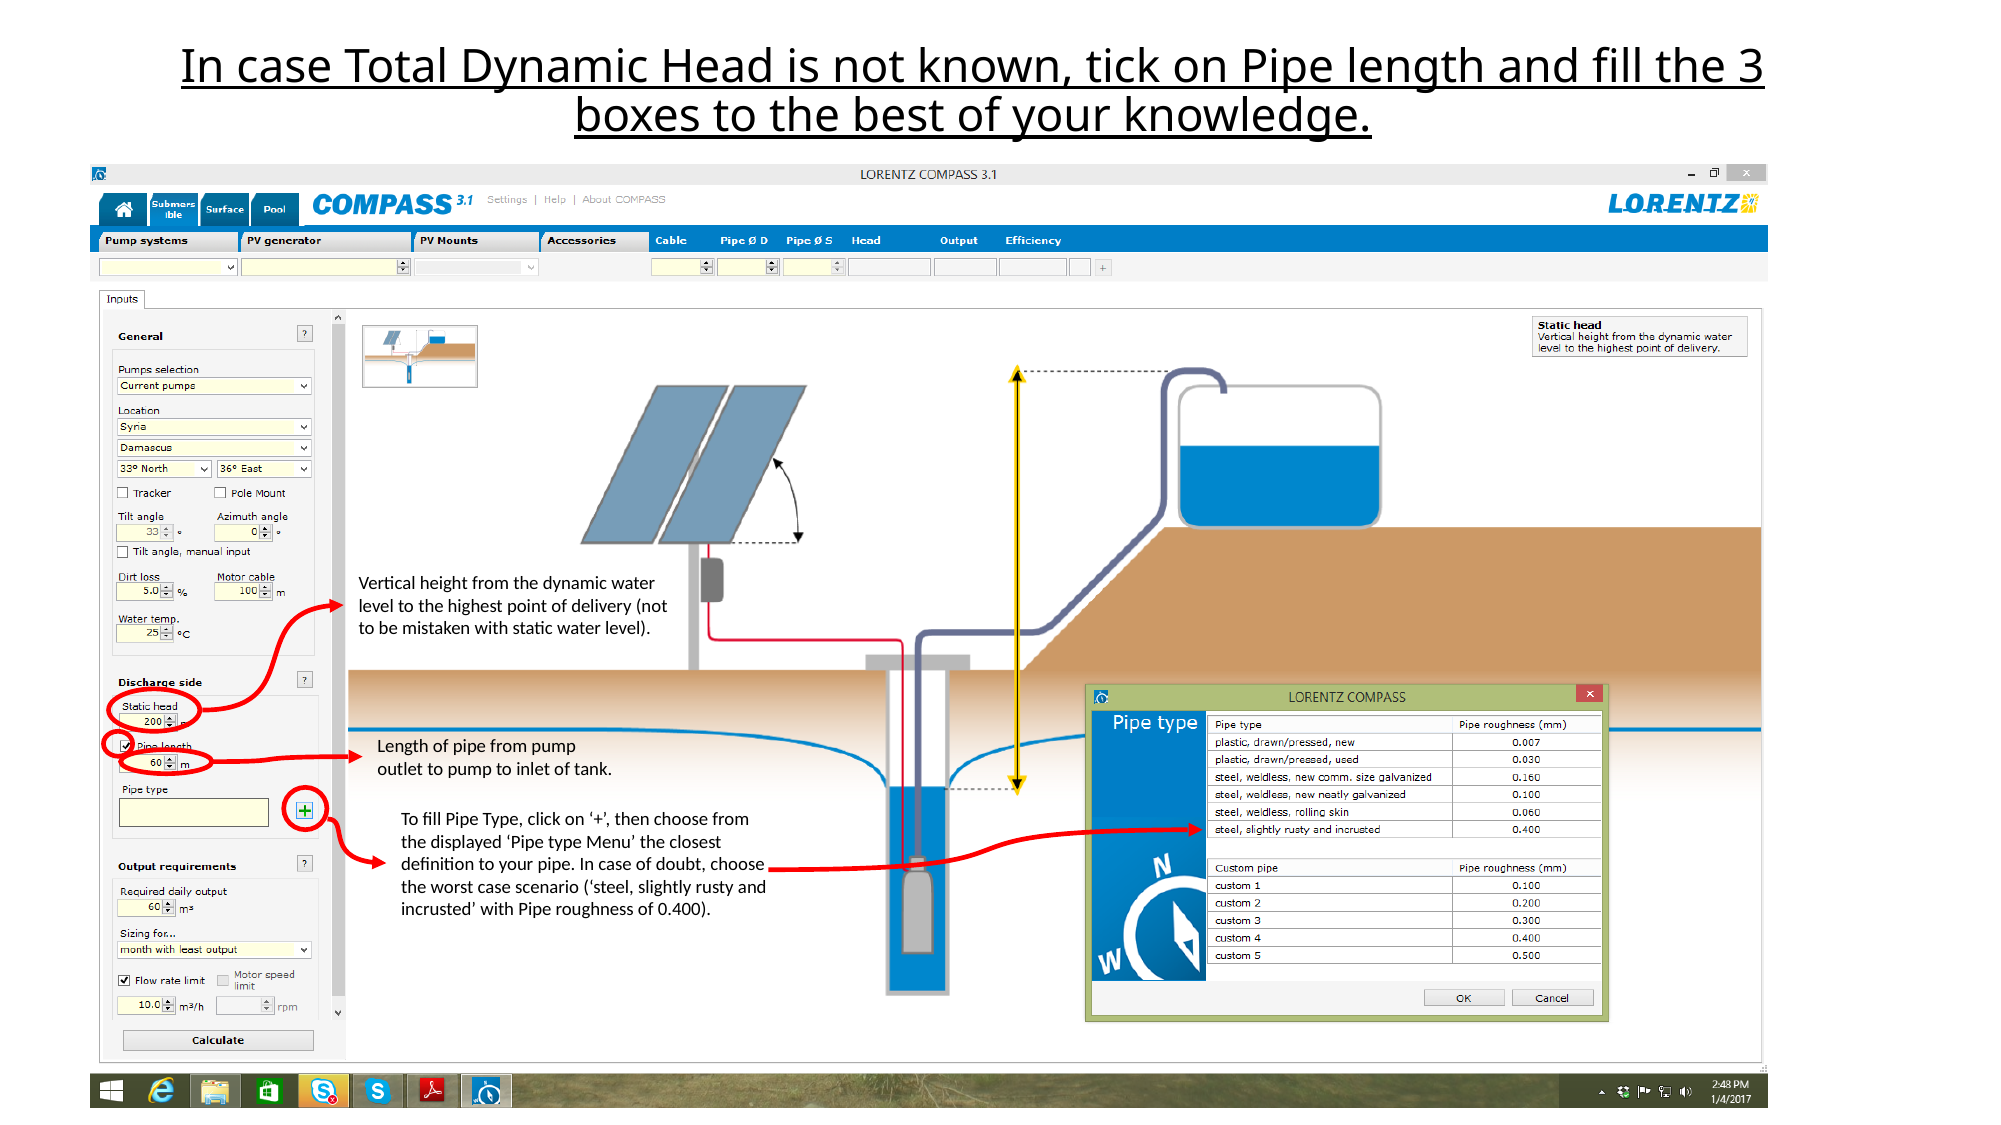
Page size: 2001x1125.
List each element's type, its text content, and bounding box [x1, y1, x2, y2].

title In case Total Dynamic Head is not known, tick on Pipe length and fill the 3 boxes to the best of your knowledge. [110, 33, 1836, 151]
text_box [768, 829, 1203, 870]
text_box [327, 819, 387, 864]
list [90, 164, 1768, 1109]
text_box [211, 756, 363, 762]
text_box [202, 605, 344, 711]
